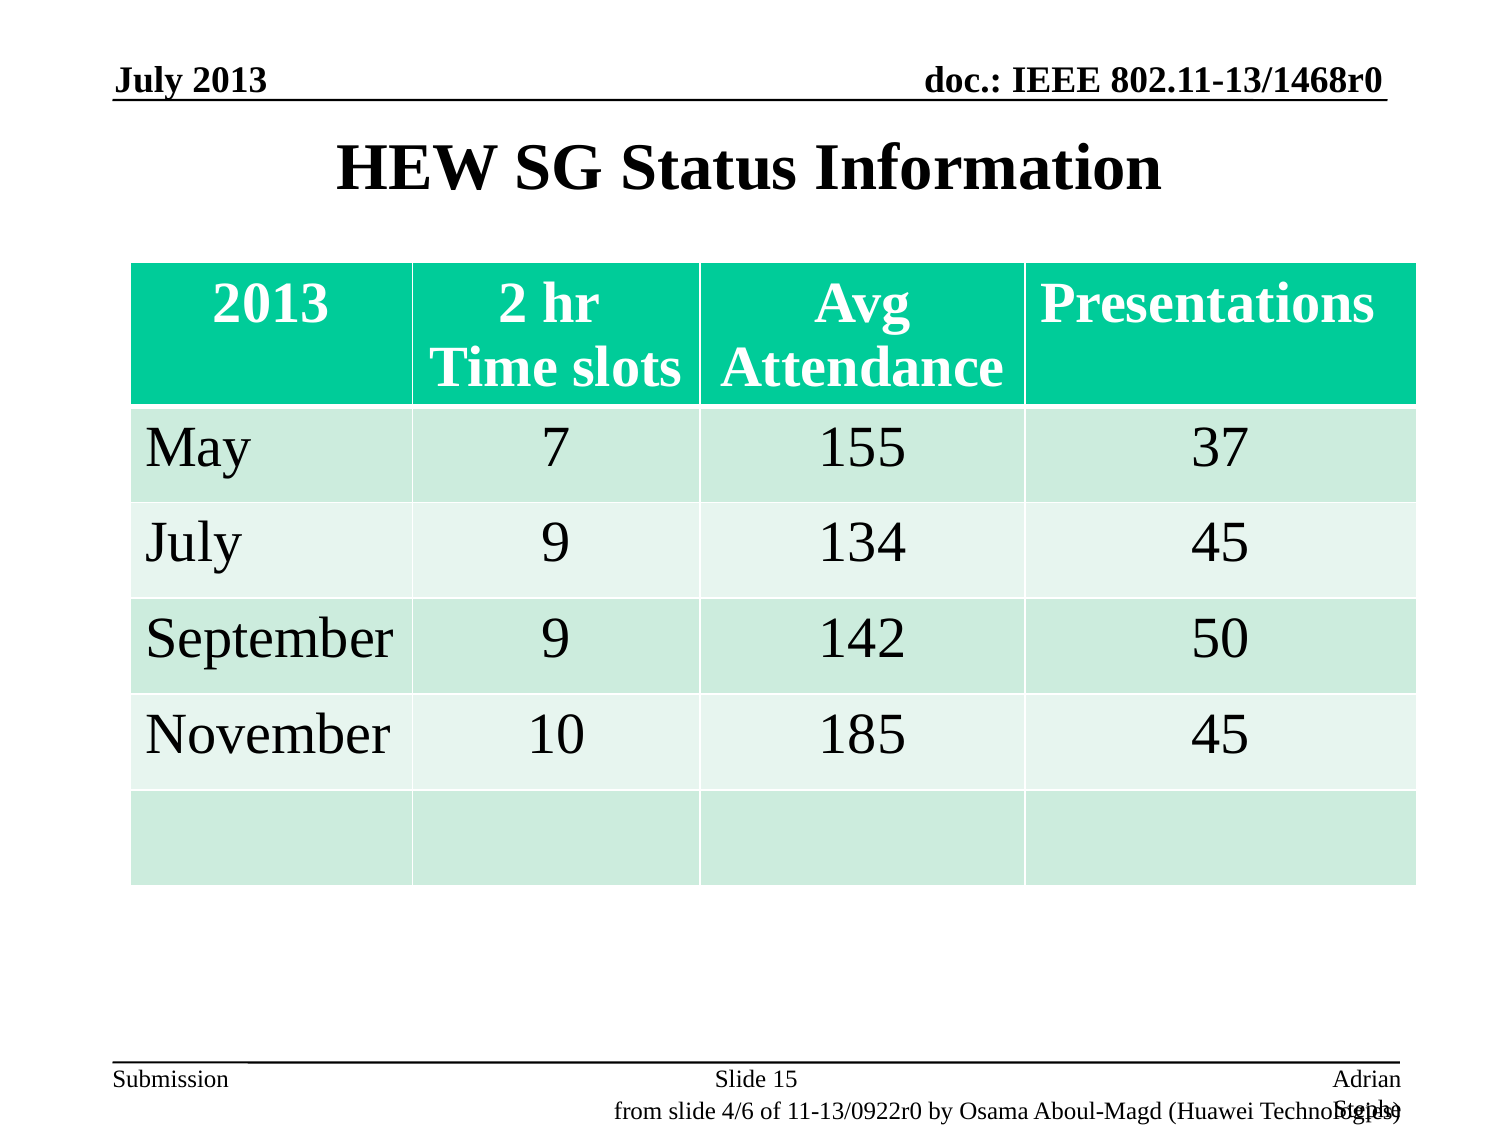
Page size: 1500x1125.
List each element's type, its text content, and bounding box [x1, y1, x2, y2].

table_header Avg Attendance [701, 263, 1024, 404]
table_cell November [131, 695, 412, 789]
table_cell 185 [701, 695, 1024, 789]
table_cell [131, 791, 412, 885]
text_box from slide 4/6 of 11-13/0922r0 by Osama Aboul-Magd (Huawei Technologies) [343, 1087, 1417, 1125]
table_cell 45 [1026, 503, 1416, 597]
table_cell 37 [1026, 409, 1416, 502]
table_cell September [131, 599, 412, 693]
table_cell 134 [701, 503, 1024, 597]
table_cell 45 [1026, 695, 1416, 789]
table_cell [701, 791, 1024, 885]
table_cell [1026, 791, 1416, 885]
table_cell 50 [1026, 599, 1416, 693]
title HEW SG Status Information [112, 112, 1388, 213]
slide_number Slide 15 [712, 1061, 800, 1087]
table_header 2013 [131, 263, 412, 404]
table_cell May [131, 409, 412, 502]
table_cell 7 [413, 409, 699, 502]
table_cell [413, 791, 699, 885]
table_header Presentations [1026, 263, 1416, 404]
table_cell 9 [413, 503, 699, 597]
table_cell 10 [413, 695, 699, 789]
footer Adrian Stephens, Intel Corporation [1324, 1061, 1402, 1087]
table_header 2 hr Time slots [413, 263, 699, 404]
table_cell July [131, 503, 412, 597]
table_cell 142 [701, 599, 1024, 693]
table_cell 155 [701, 409, 1024, 502]
table_cell 9 [413, 599, 699, 693]
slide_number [114, 54, 374, 101]
